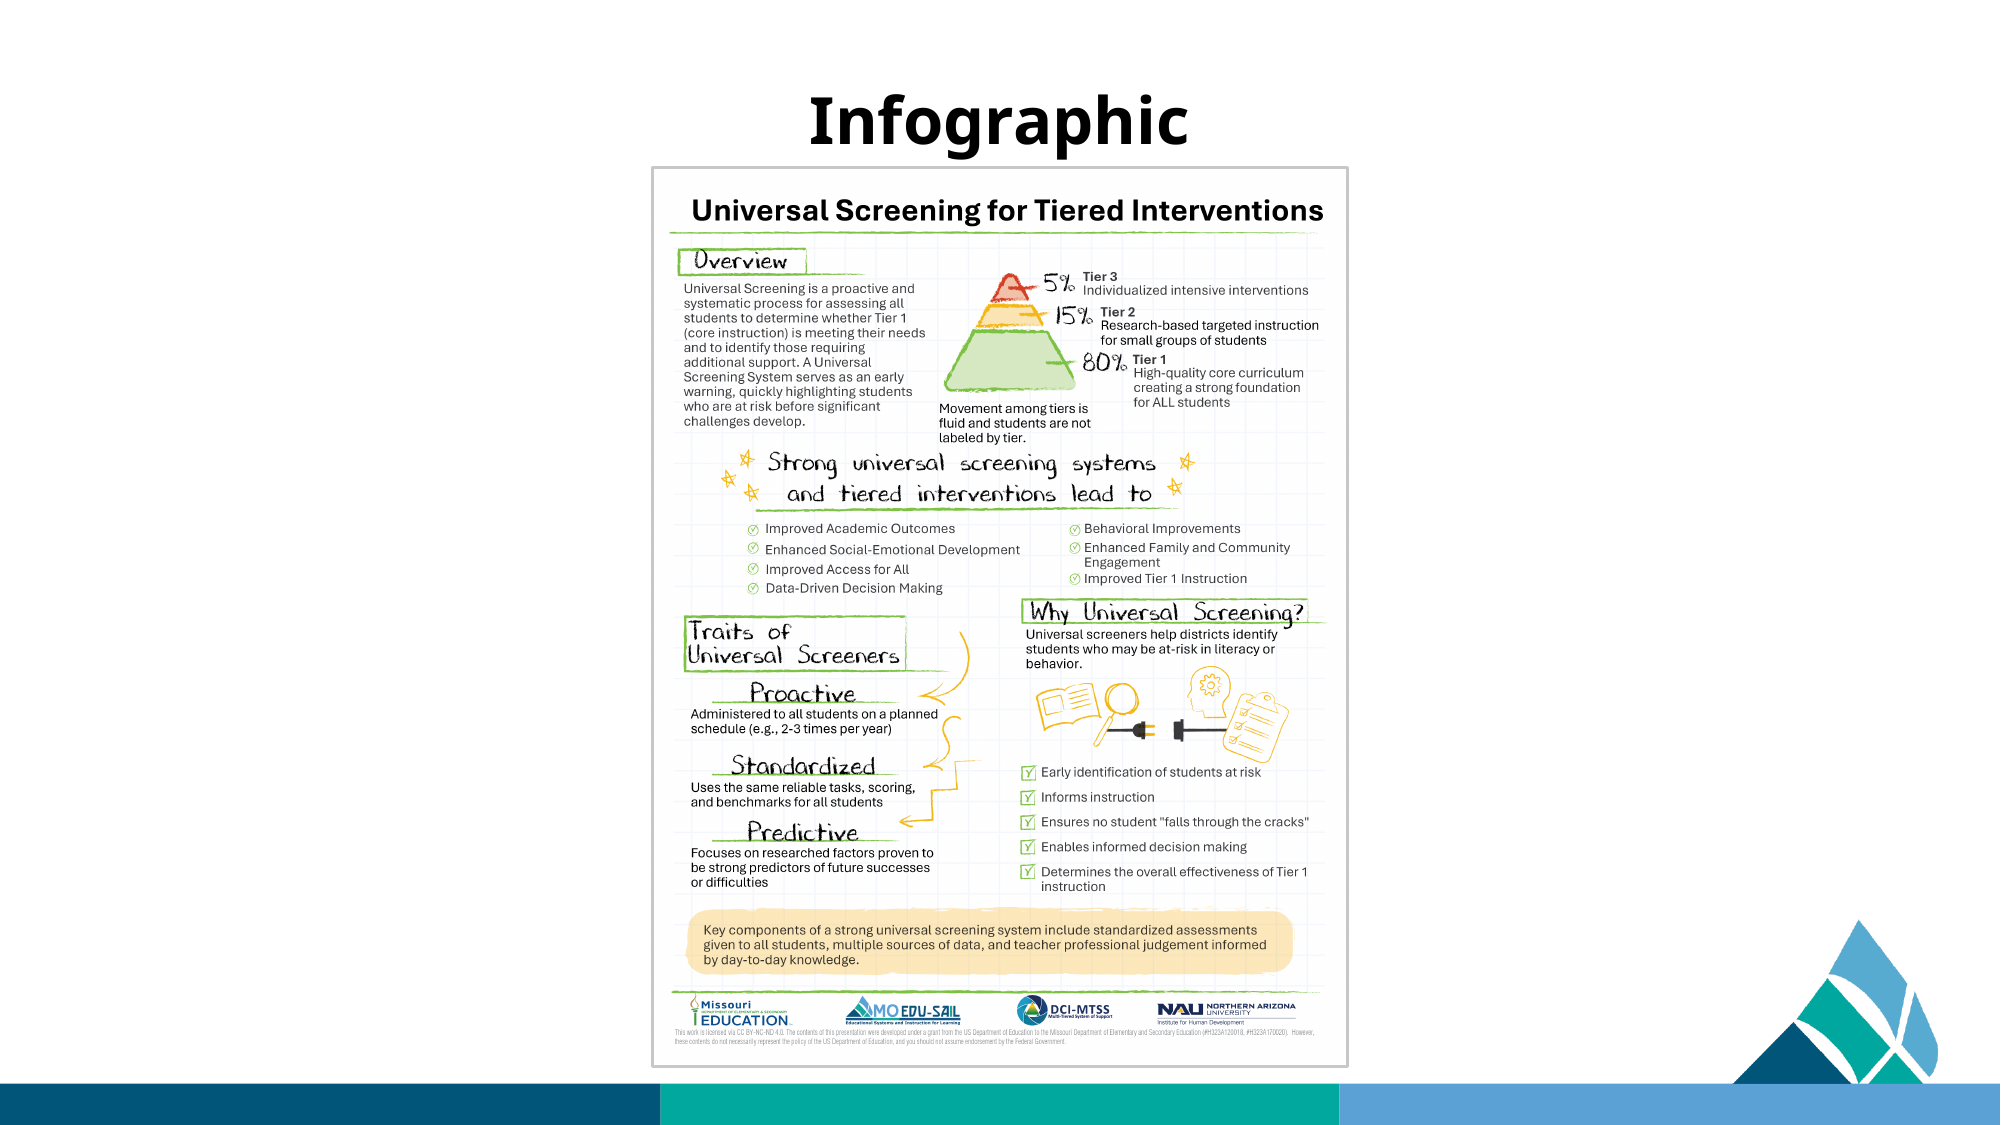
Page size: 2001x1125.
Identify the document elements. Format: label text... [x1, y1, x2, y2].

title Infographic [137, 59, 1863, 179]
picture [653, 169, 1347, 1066]
picture [1732, 919, 1938, 1084]
